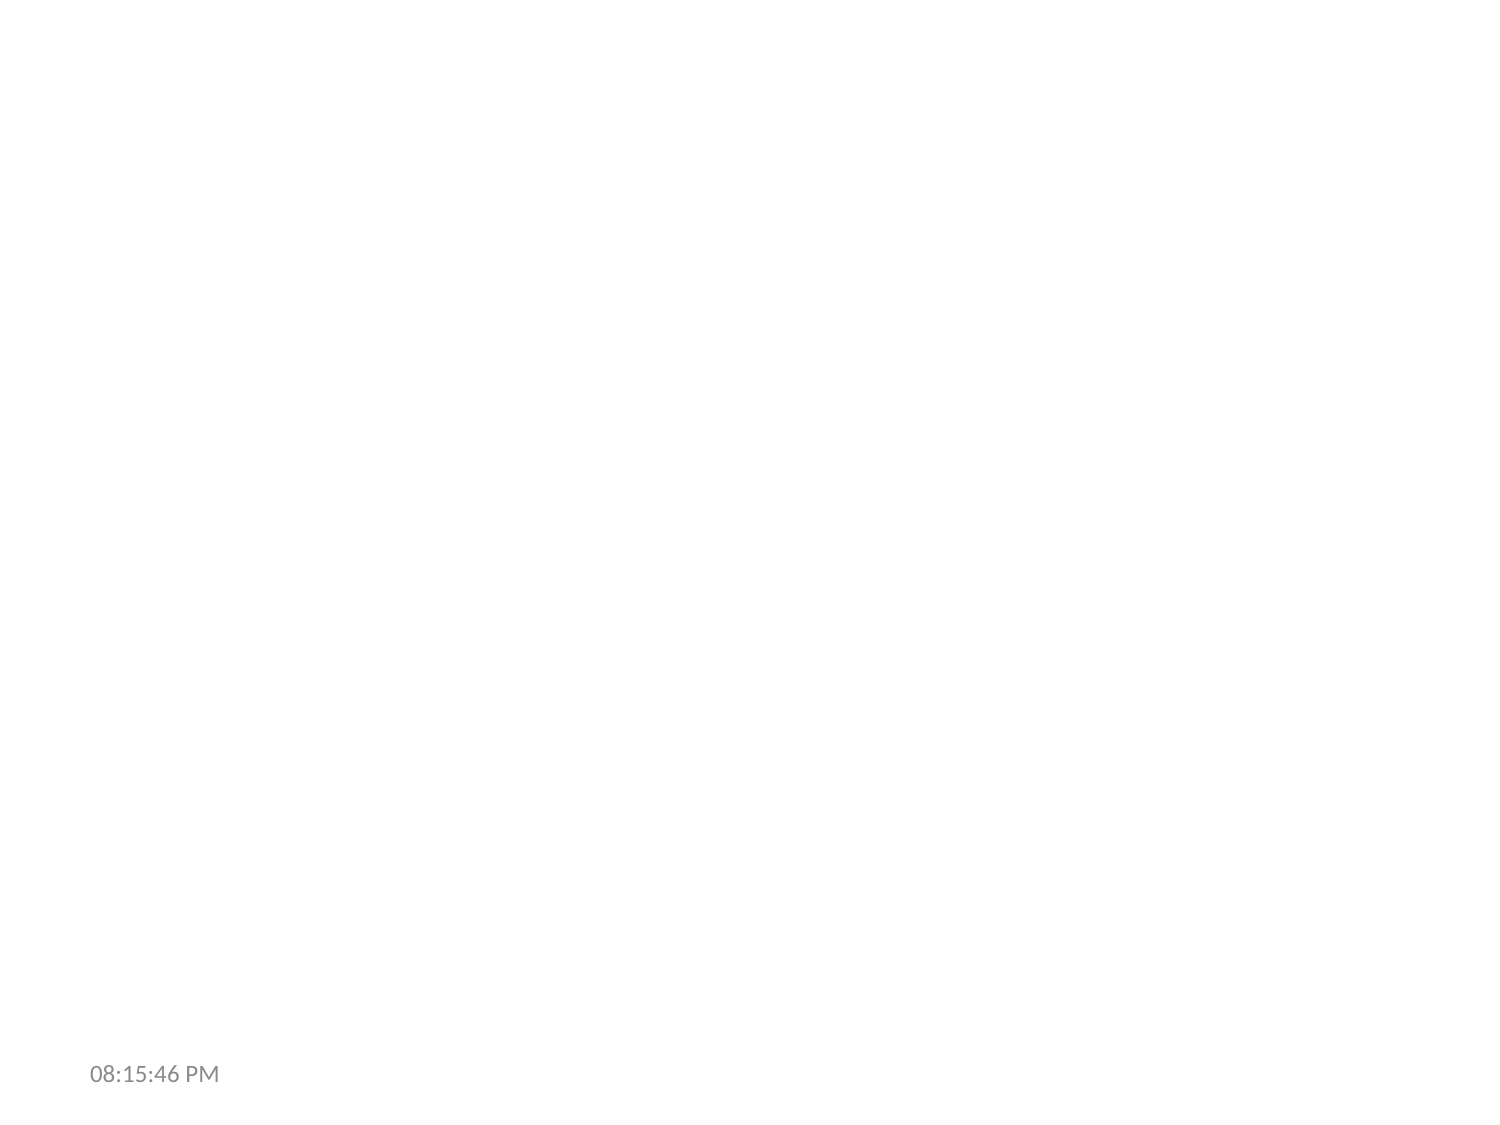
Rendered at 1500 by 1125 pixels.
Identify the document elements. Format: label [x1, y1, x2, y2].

slide_number [75, 1042, 425, 1103]
